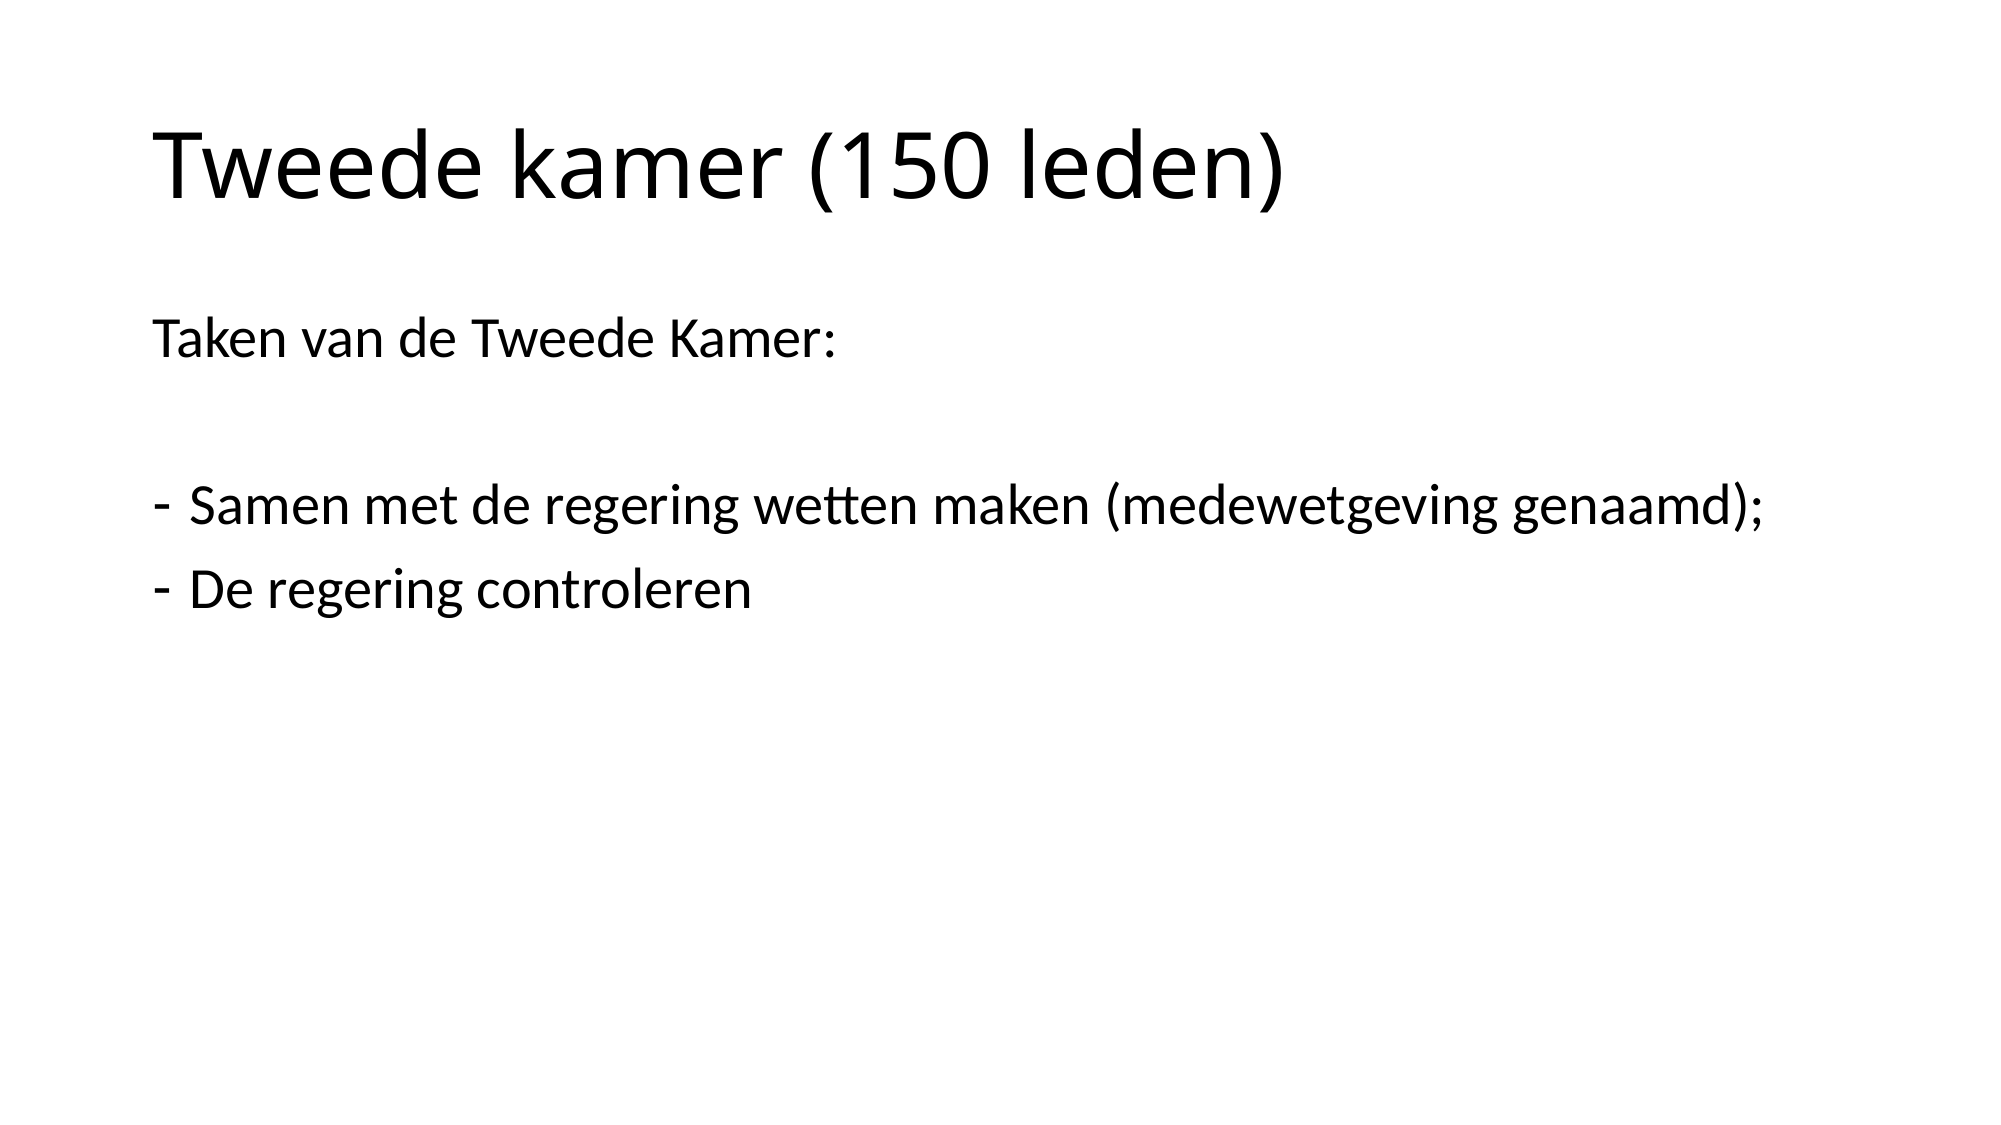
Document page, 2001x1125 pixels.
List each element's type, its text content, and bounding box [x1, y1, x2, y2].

title Tweede kamer (150 leden) [137, 59, 1863, 278]
list Taken van de Tweede Kamer: Samen met de regering wetten maken (medewetgeving genaamd); De regering controleren [137, 299, 1863, 1014]
